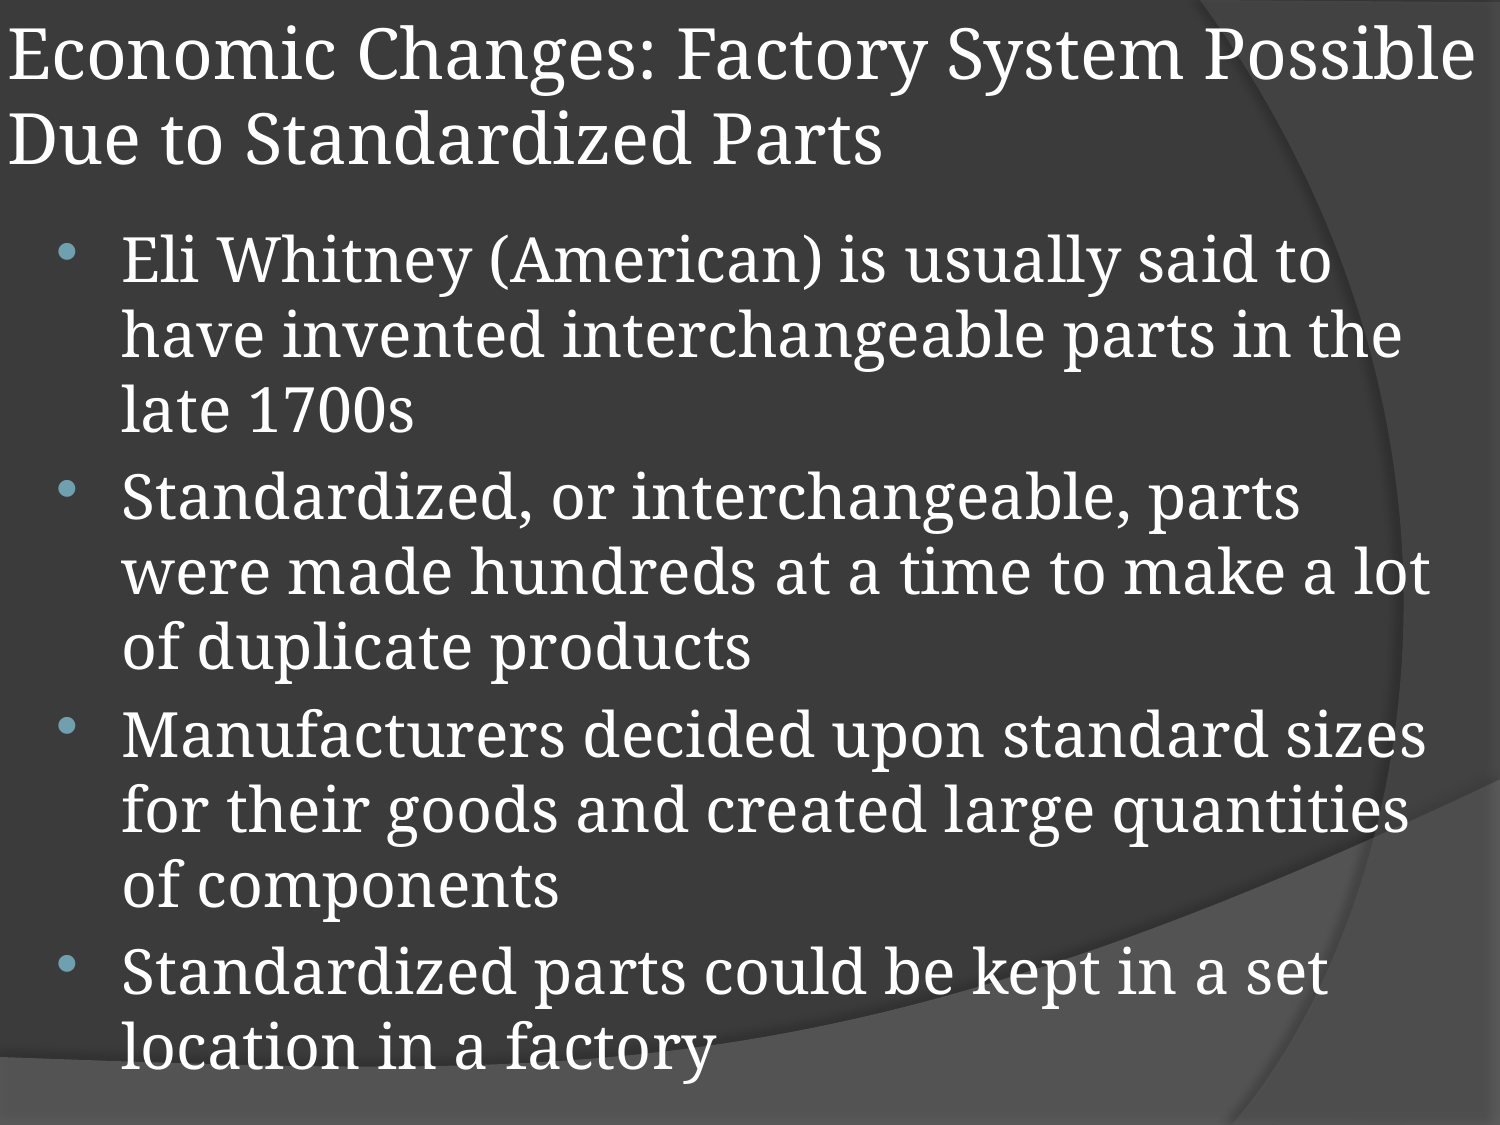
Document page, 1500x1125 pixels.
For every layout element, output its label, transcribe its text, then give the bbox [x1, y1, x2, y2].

list Eli Whitney (American) is usually said to have invented interchangeable parts in the late 1700s Standardized, or interchangeable, parts were made hundreds at a time to make a lot of duplicate products Manufacturers decided upon standard sizes for their goods and created large quantities of components Standardized parts could be kept in a set location in a factory [37, 212, 1463, 1125]
title Economic Changes: Factory System Possible Due to Standardized Parts [0, 0, 1500, 188]
